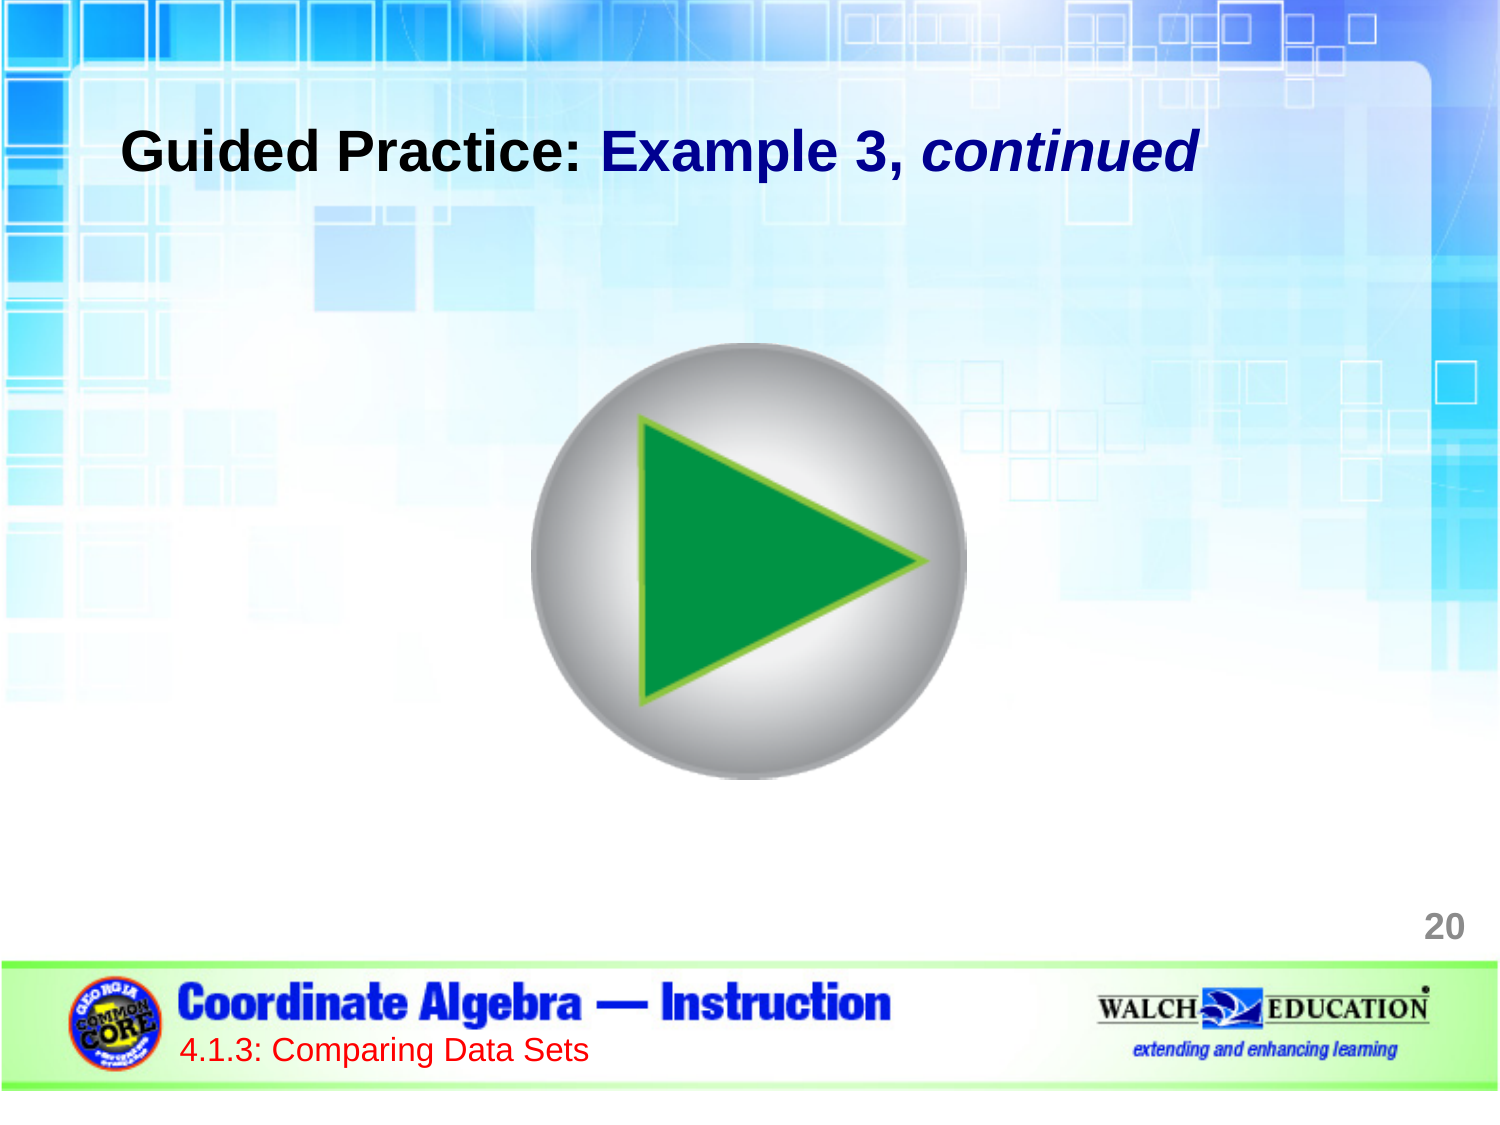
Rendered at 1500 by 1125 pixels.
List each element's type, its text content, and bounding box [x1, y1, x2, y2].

list 4.1.3: Comparing Data Sets [164, 1020, 1072, 1064]
slide_number 20 [1361, 901, 1481, 949]
picture [1, 0, 1500, 1091]
subtitle Guided Practice: Example 3, continued [105, 105, 1394, 925]
